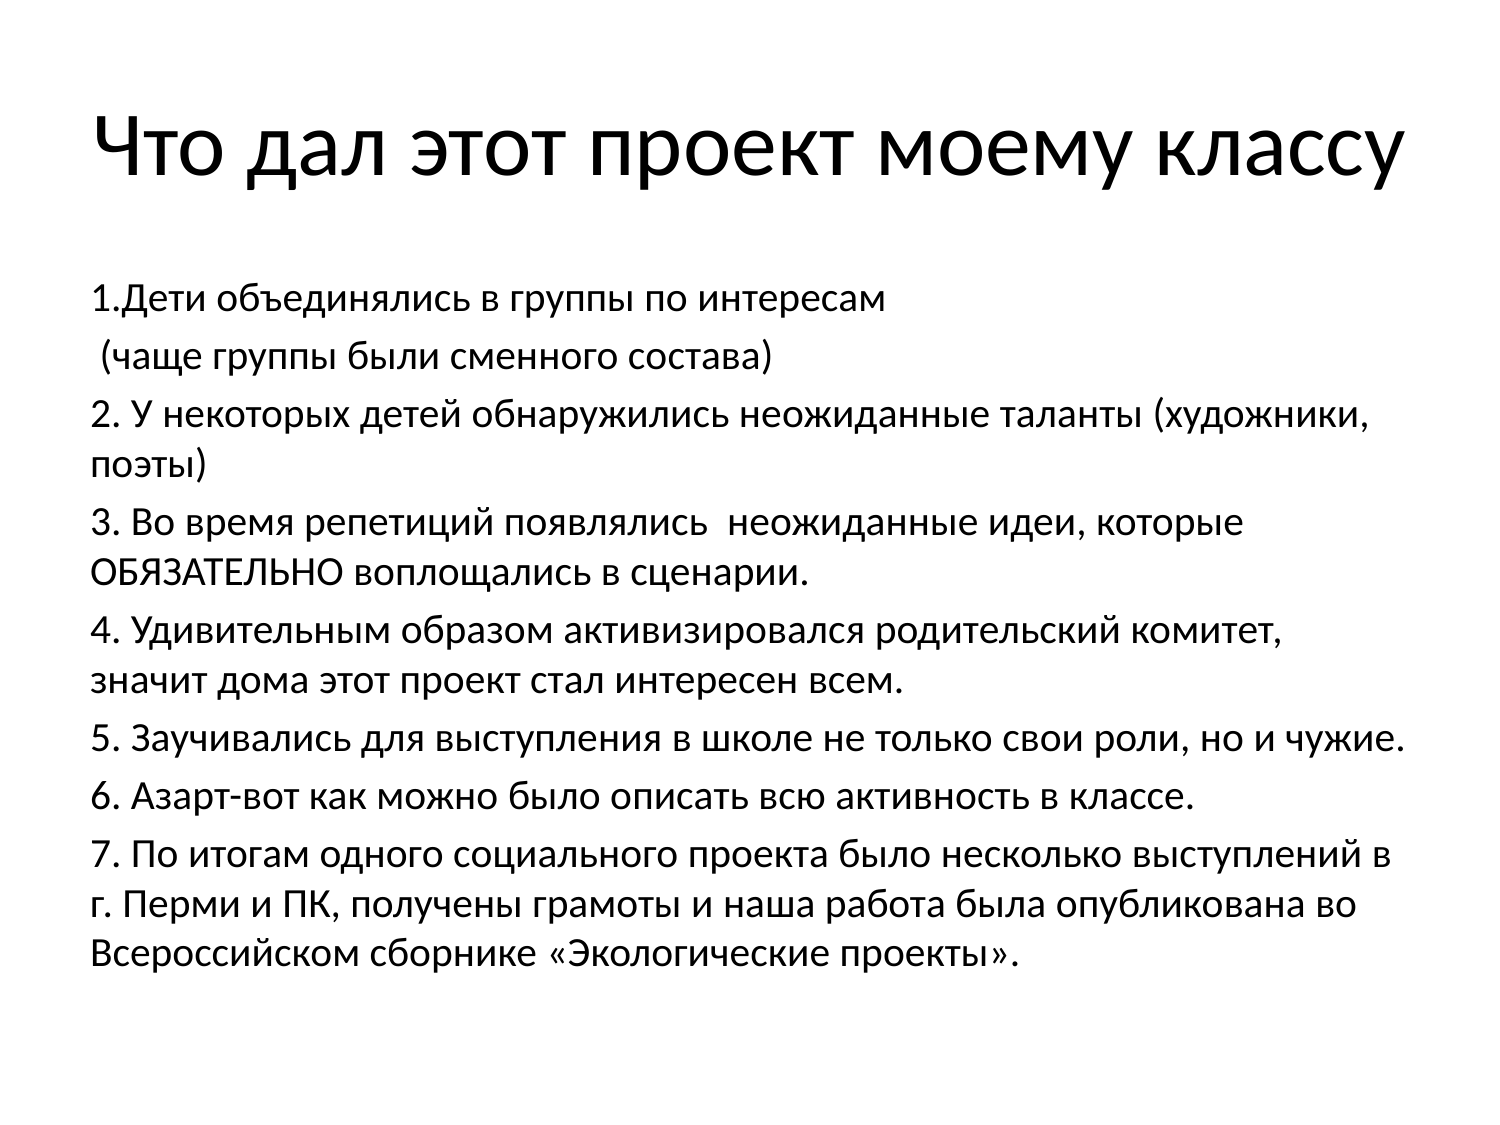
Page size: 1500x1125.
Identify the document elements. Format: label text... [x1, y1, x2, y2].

list 1.Дети объединялись в группы по интересам (чаще группы были сменного состава) 2. У некоторых детей обнаружились неожиданные таланты (художники, поэты) 3. Во время репетиций появлялись неожиданные идеи, которые ОБЯЗАТЕЛЬНО воплощались в сценарии. 4. Удивительным образом активизировался родительский комитет, значит дома этот проект стал интересен всем. 5. Заучивались для выступления в школе не только свои роли, но и чужие. 6. Азарт-вот как можно было описать всю активность в классе. 7. По итогам одного социального проекта было несколько выступлений в г. Перми и ПК, получены грамоты и наша работа была опубликована во Всероссийском сборнике «Экологические проекты». [75, 262, 1425, 1005]
title Что дал этот проект моему классу [75, 45, 1425, 233]
